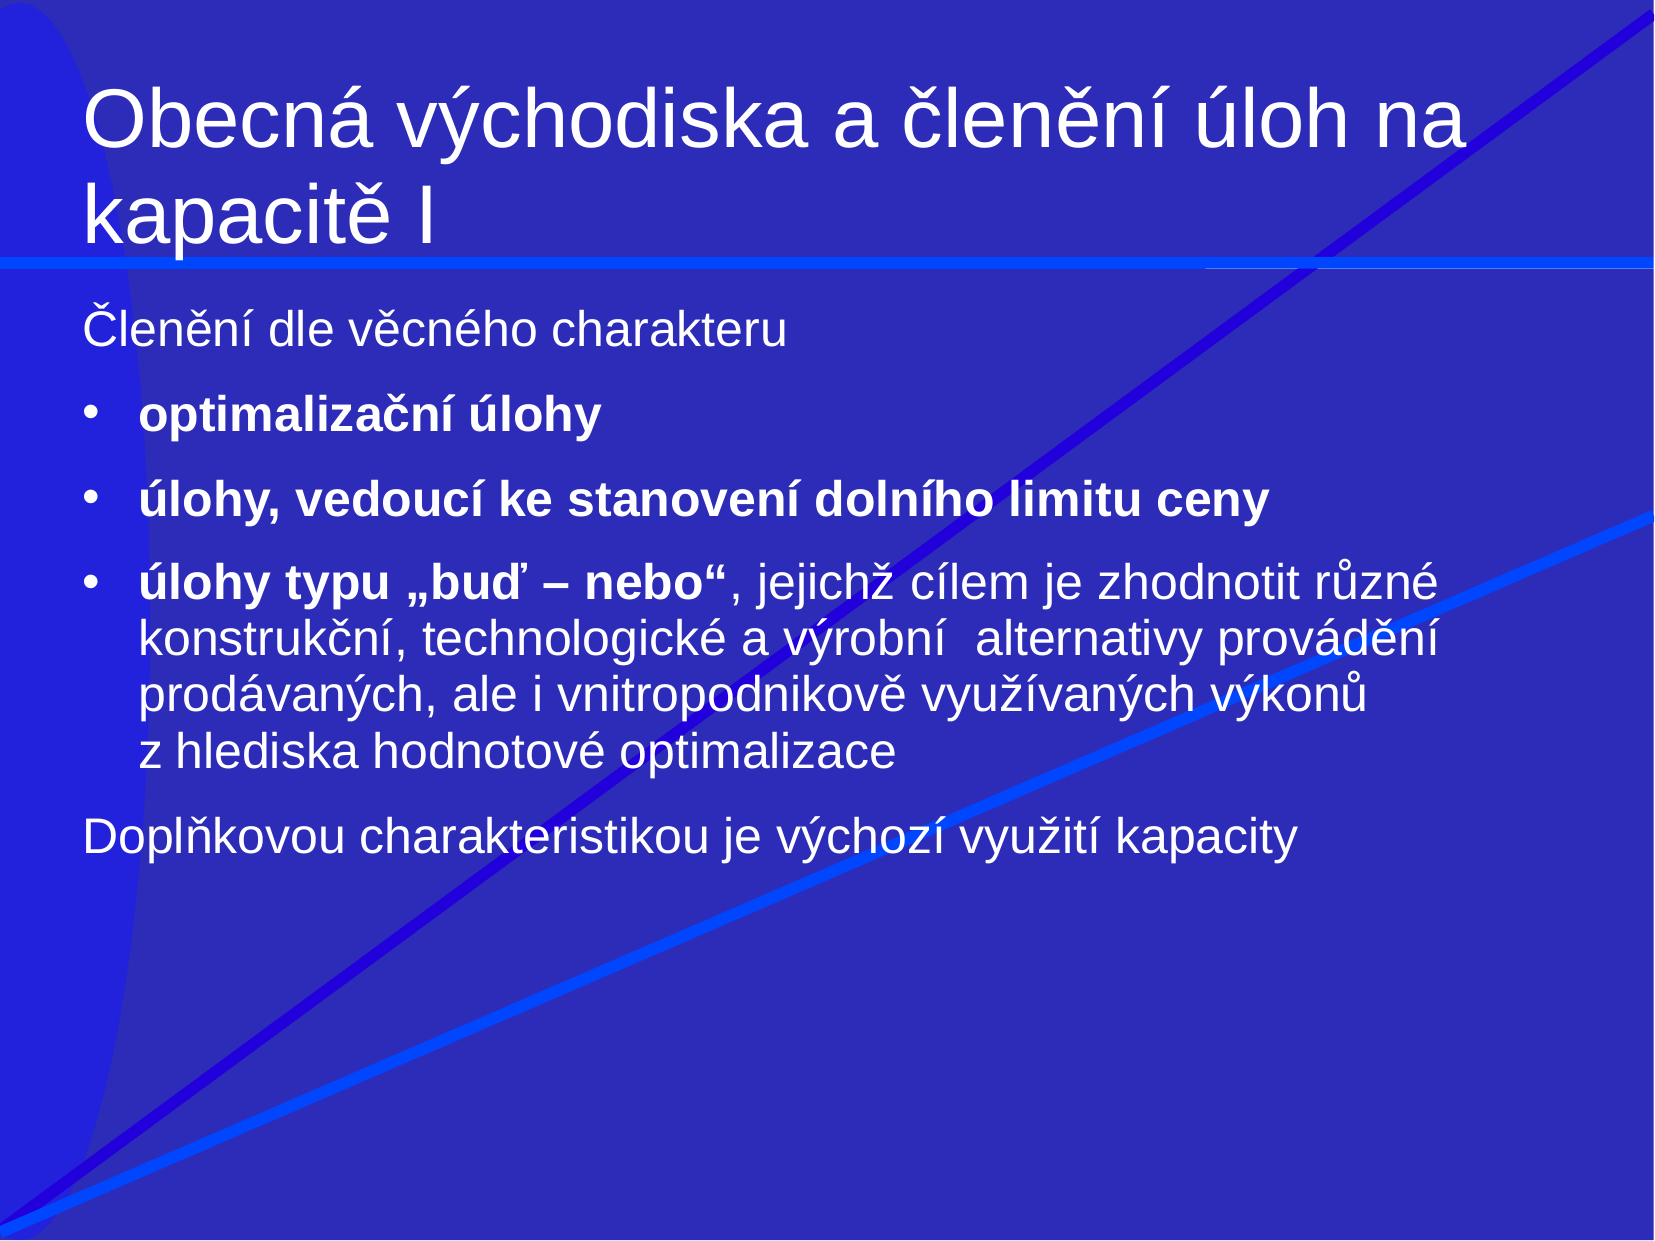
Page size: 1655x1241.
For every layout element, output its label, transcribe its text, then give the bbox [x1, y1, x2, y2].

text_box Členění dle věcného charakteru optimalizační úlohy úlohy, vedoucí ke stanovení dolního limitu ceny úlohy typu „buď – nebo“, jejichž cílem je zhodnotit různé konstrukční, technologické a výrobní alternativy provádění prodávaných, ale i vnitropodnikově využívaných výkonů z hlediska hodnotové optimalizace Doplňkovou charakteristikou je výchozí využití kapacity [80, 296, 1441, 864]
title Obecná východiska a členění úloh na kapacitě I [80, 67, 1574, 275]
